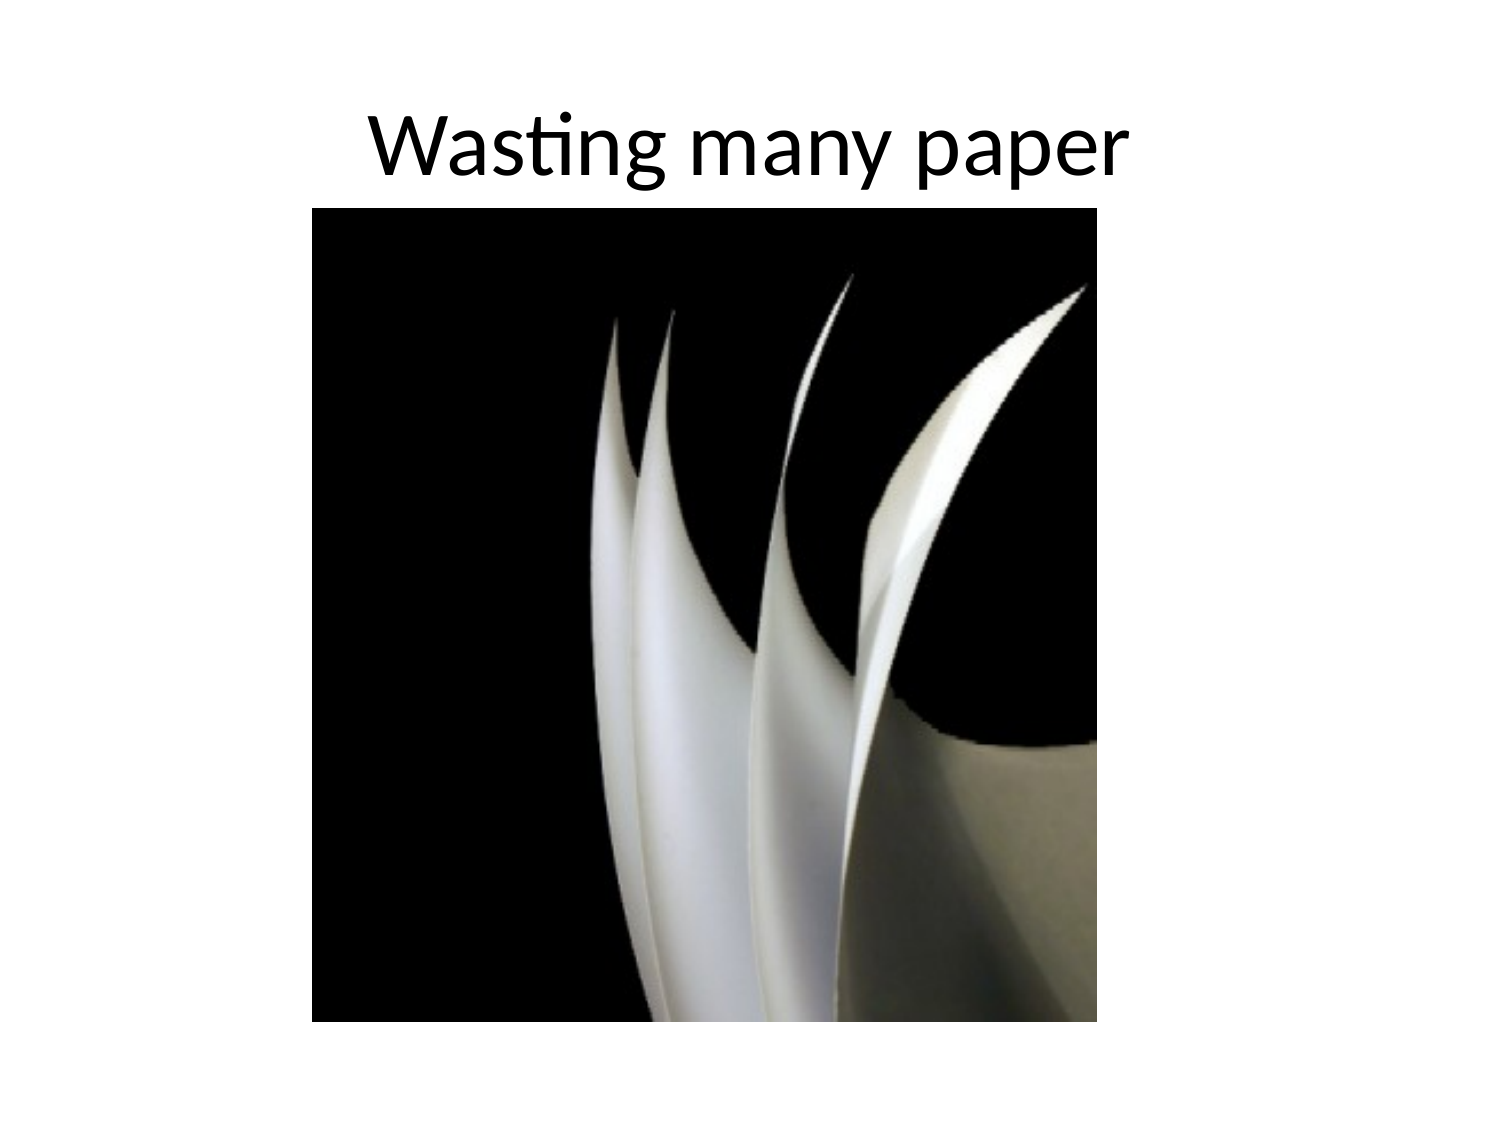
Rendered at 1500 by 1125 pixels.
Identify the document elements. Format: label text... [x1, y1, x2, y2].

picture [312, 207, 1098, 1023]
title Wasting many paper [75, 45, 1425, 233]
